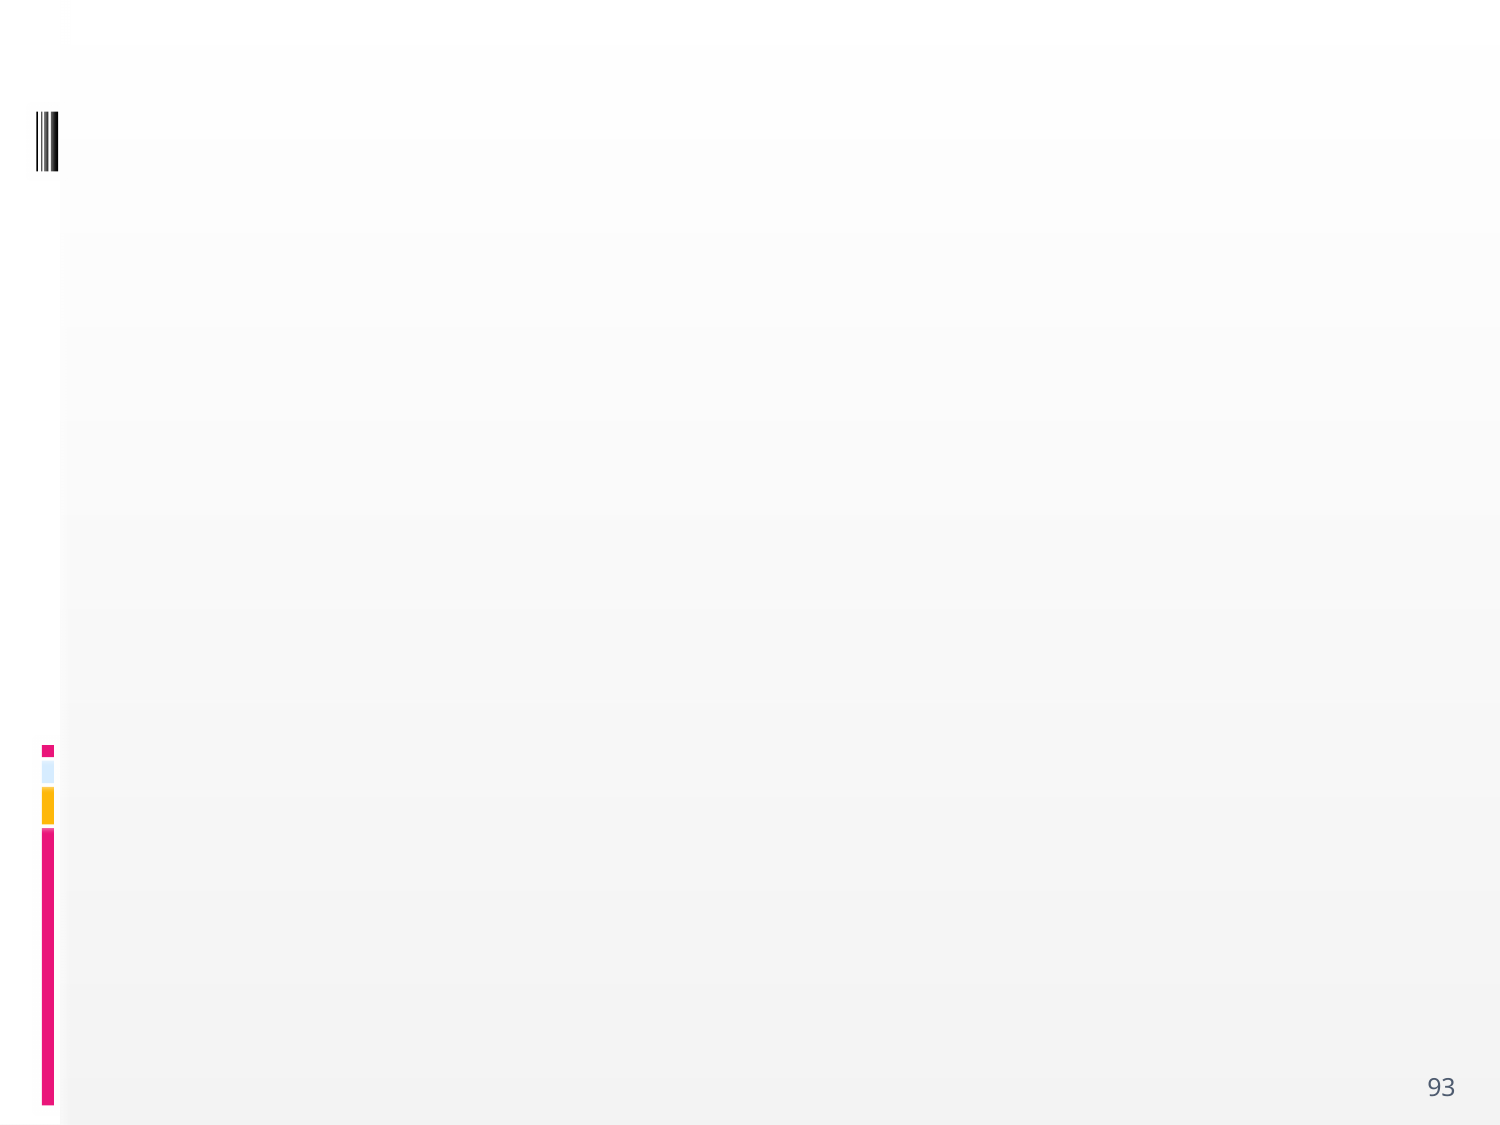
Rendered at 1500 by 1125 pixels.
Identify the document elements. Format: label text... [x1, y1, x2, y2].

slide_number 93 [1412, 1052, 1488, 1113]
